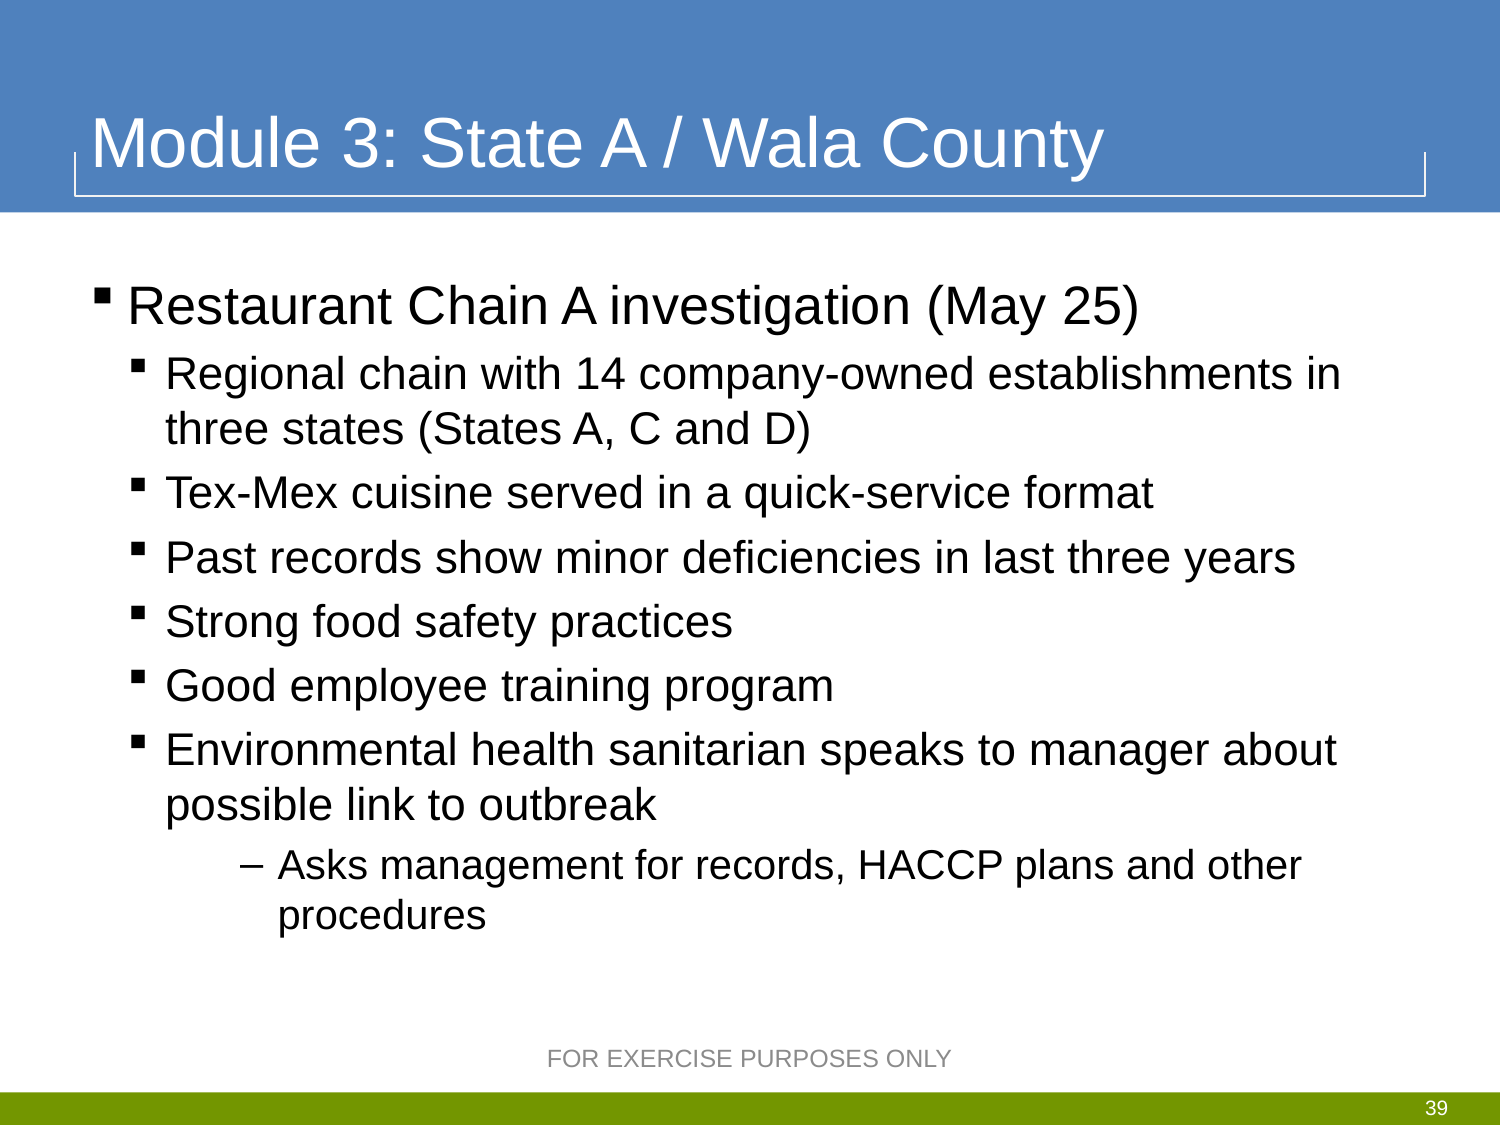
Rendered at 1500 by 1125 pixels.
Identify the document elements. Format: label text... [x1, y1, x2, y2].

title Module 3: State A / Wala County [74, 44, 1426, 233]
footer FOR EXERCISE PURPOSES ONLY [512, 1042, 988, 1103]
list Restaurant Chain A investigation (May 25) Regional chain with 14 company-owned establishments in three states (States A, C and D) Tex-Mex cuisine served in a quick-service format Past records show minor deficiencies in last three years Strong food safety practices Good employee training program Environmental health sanitarian speaks to manager about possible link to outbreak Asks management for records, HACCP plans and other procedures [74, 262, 1426, 1006]
